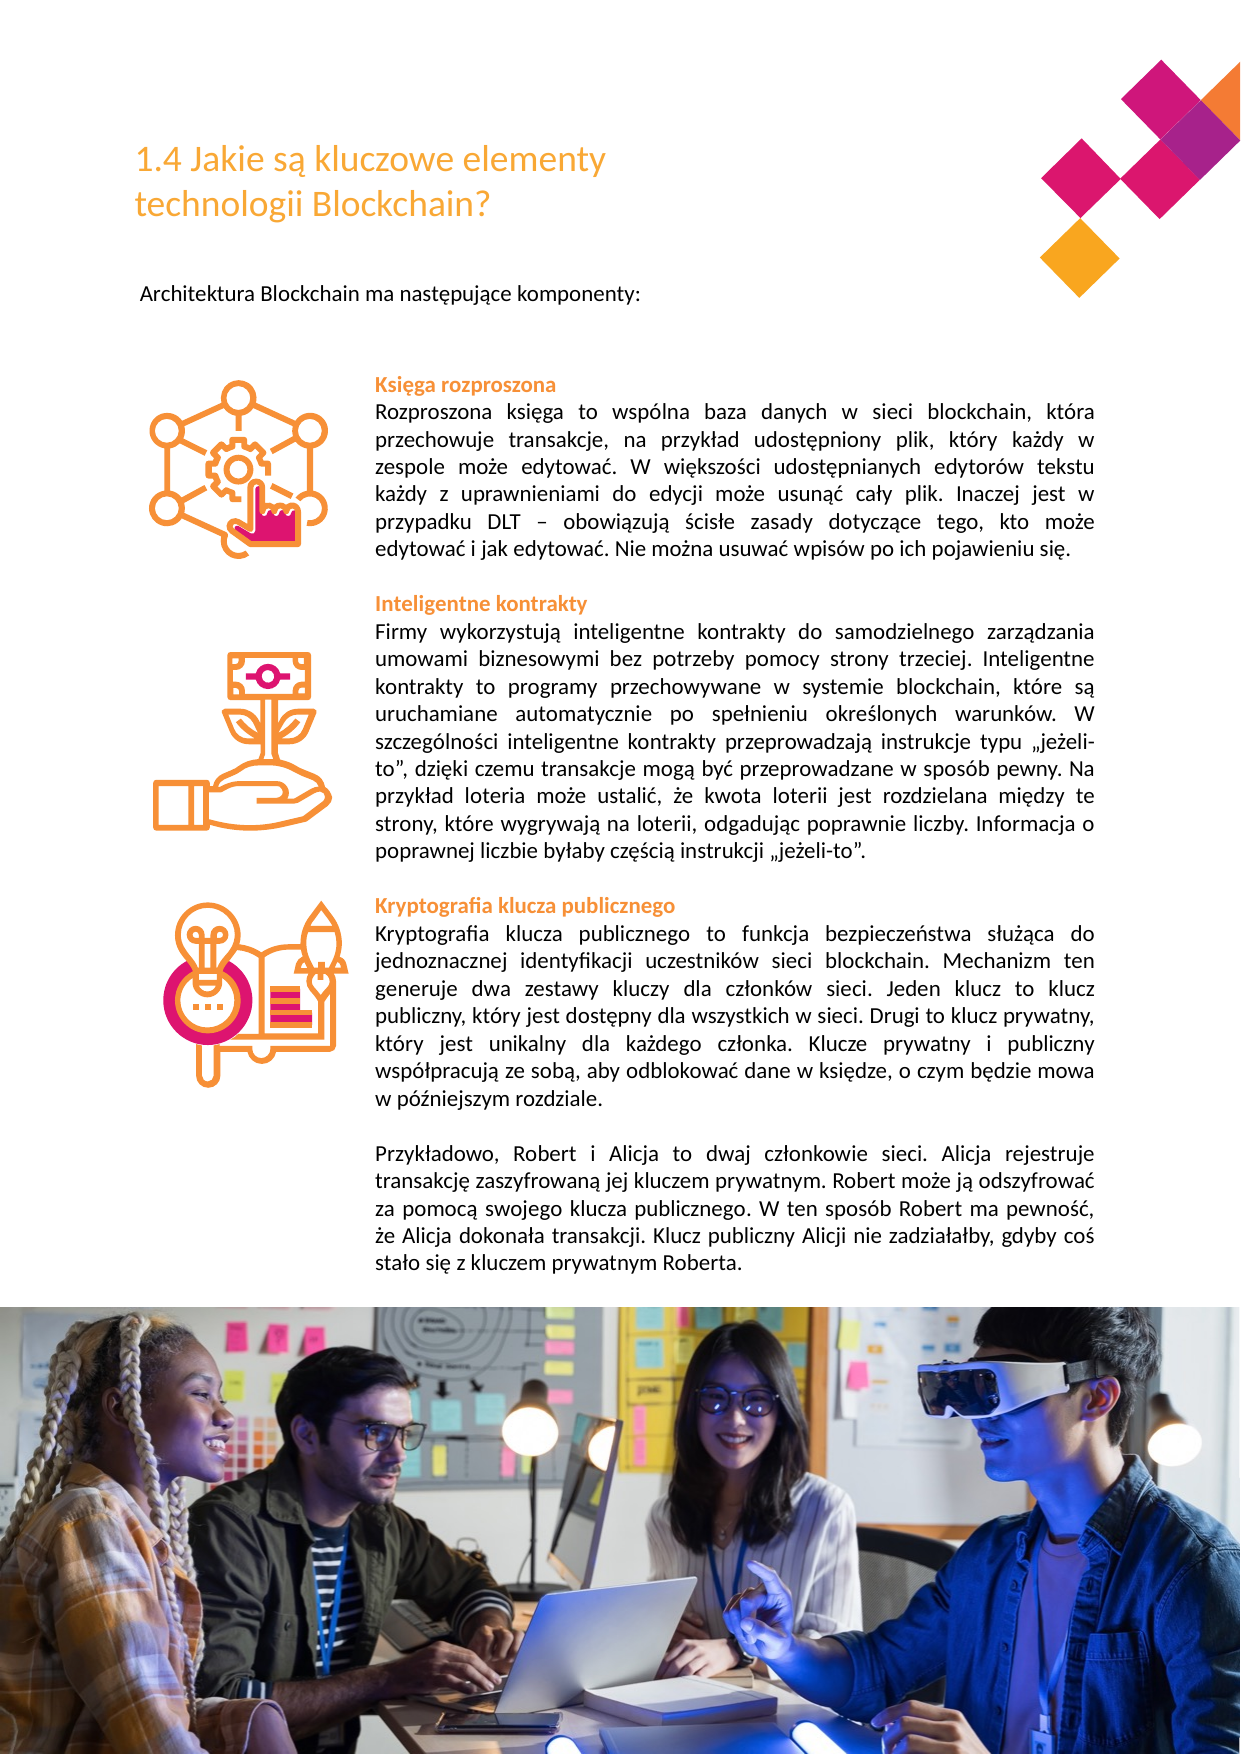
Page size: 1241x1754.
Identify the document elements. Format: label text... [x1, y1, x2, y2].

picture [0, 1307, 1241, 1754]
text_box Księga rozproszona Rozproszona księga to wspólna baza danych w sieci blockchain, która przechowuje transakcje, na przykład udostępniony plik, który każdy w zespole może edytować. W większości udostępnianych edytorów tekstu każdy z uprawnieniami do edycji może usunąć cały plik. Inaczej jest w przypadku DLT – obowiązują ścisłe zasady dotyczące tego, kto może edytować i jak edytować. Nie można usuwać wpisów po ich pojawieniu się. Inteligentne kontrakty Firmy wykorzystują inteligentne kontrakty do samodzielnego zarządzania umowami biznesowymi bez potrzeby pomocy strony trzeciej. Inteligentne kontrakty to programy przechowywane w systemie blockchain, które są uruchamiane automatycznie po spełnieniu określonych warunków. W szczególności inteligentne kontrakty przeprowadzają instrukcje typu „jeżeli-to”, dzięki czemu transakcje mogą być przeprowadzane w sposób pewny. Na przykład loteria może ustalić, że kwota loterii jest rozdzielana między te strony, które wygrywają na loterii, odgadując poprawnie liczby. Informacja o poprawnej liczbie byłaby częścią instrukcji „jeżeli-to”. Kryptografia klucza publicznego Kryptografia klucza publicznego to funkcja bezpieczeństwa służąca do jednoznacznej identyfikacji uczestników sieci blockchain. Mechanizm ten generuje dwa zestawy kluczy dla członków sieci. Jeden klucz to klucz publiczny, który jest dostępny dla wszystkich w sieci. Drugi to klucz prywatny, który jest unikalny dla każdego członka. Klucze prywatny i publiczny współpracują ze sobą, aby odblokować dane w księdze, o czym będzie mowa w późniejszym rozdziale. Przykładowo, Robert i Alicja to dwaj członkowie sieci. Alicja rejestruje transakcję zaszyfrowaną jej kluczem prywatnym. Robert może ją odszyfrować za pomocą swojego klucza publicznego. W ten sposób Robert ma pewność, że Alicja dokonała transakcji. Klucz publiczny Alicji nie zadziałałby, gdyby coś stało się z kluczem prywatnym Roberta. [360, 361, 1111, 1121]
text_box Architektura Blockchain ma następujące komponenty: [124, 270, 1116, 314]
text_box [153, 651, 333, 831]
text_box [163, 900, 349, 1088]
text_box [148, 380, 329, 559]
text_box 1.4 Jakie są kluczowe elementy technologii Blockchain? [119, 126, 798, 205]
